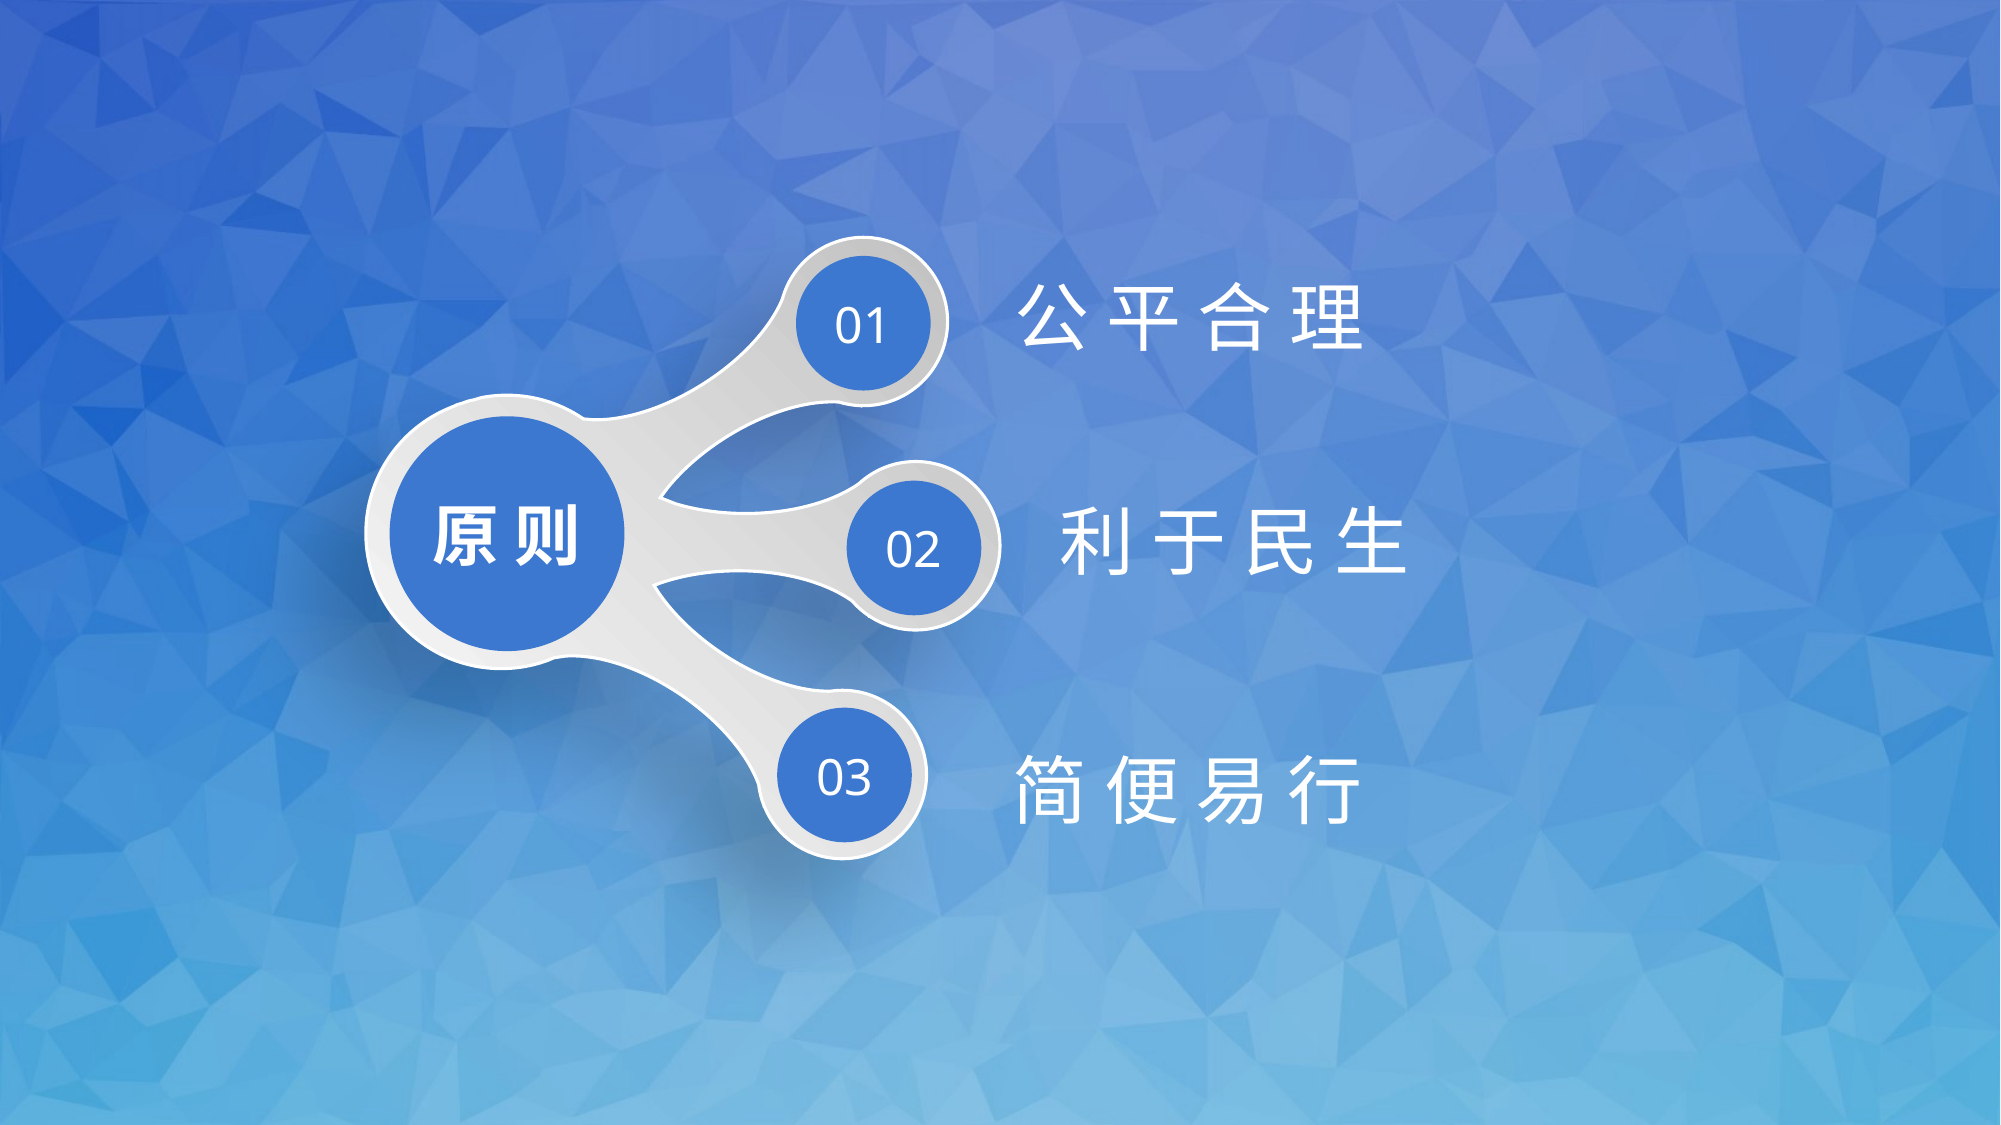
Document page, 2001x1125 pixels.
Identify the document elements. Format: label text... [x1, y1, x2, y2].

picture [0, 0, 2001, 1125]
text_box 公 平 合 理 [1000, 262, 1651, 368]
text_box 简 便 易 行 [1000, 735, 1649, 841]
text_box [365, 237, 1000, 859]
text_box 利 于 民 生 [1044, 487, 1651, 593]
